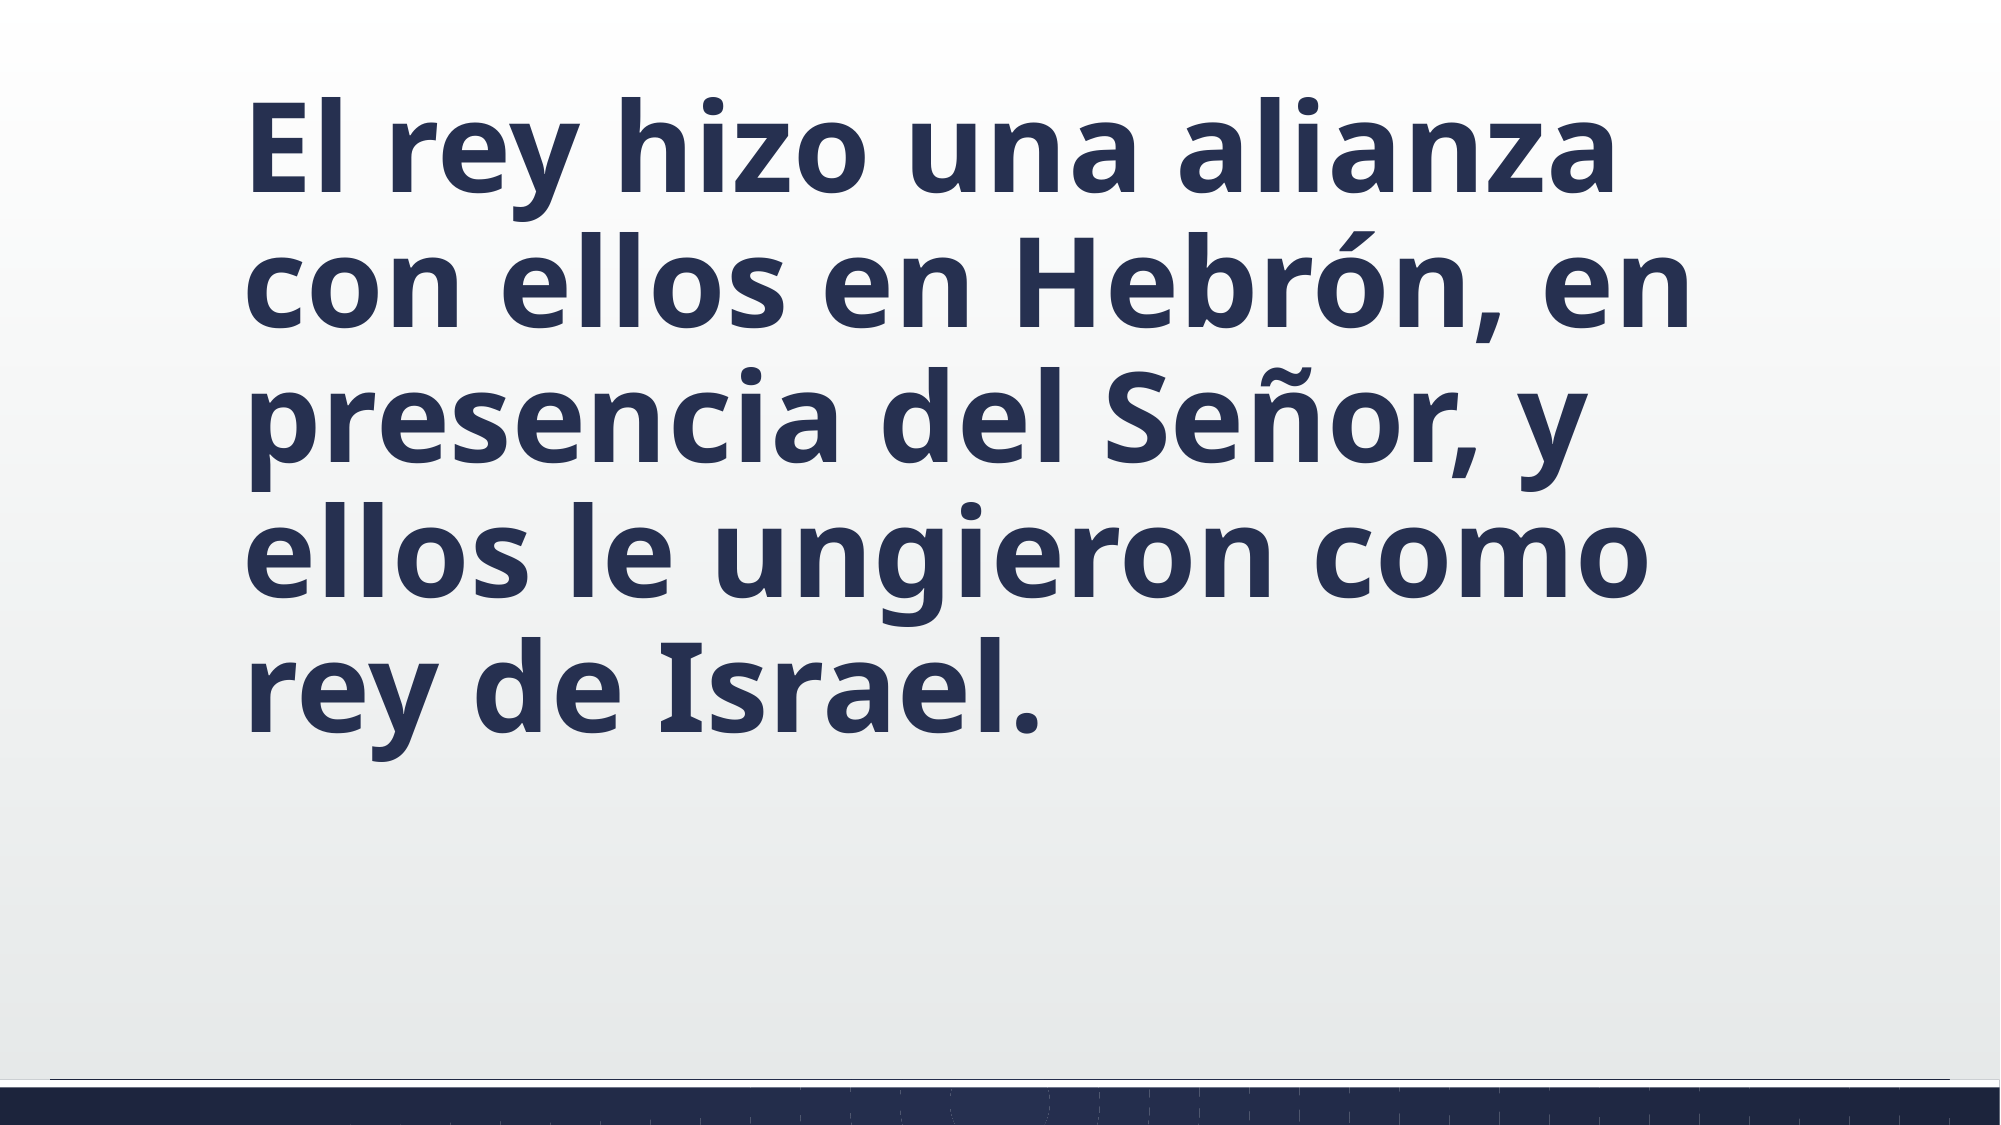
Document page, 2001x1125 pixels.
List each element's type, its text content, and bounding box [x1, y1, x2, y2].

list El rey hizo una alianza con ellos en Hebrón, en presencia del Señor, y ellos le ungieron como rey de Israel. [219, 76, 1780, 990]
